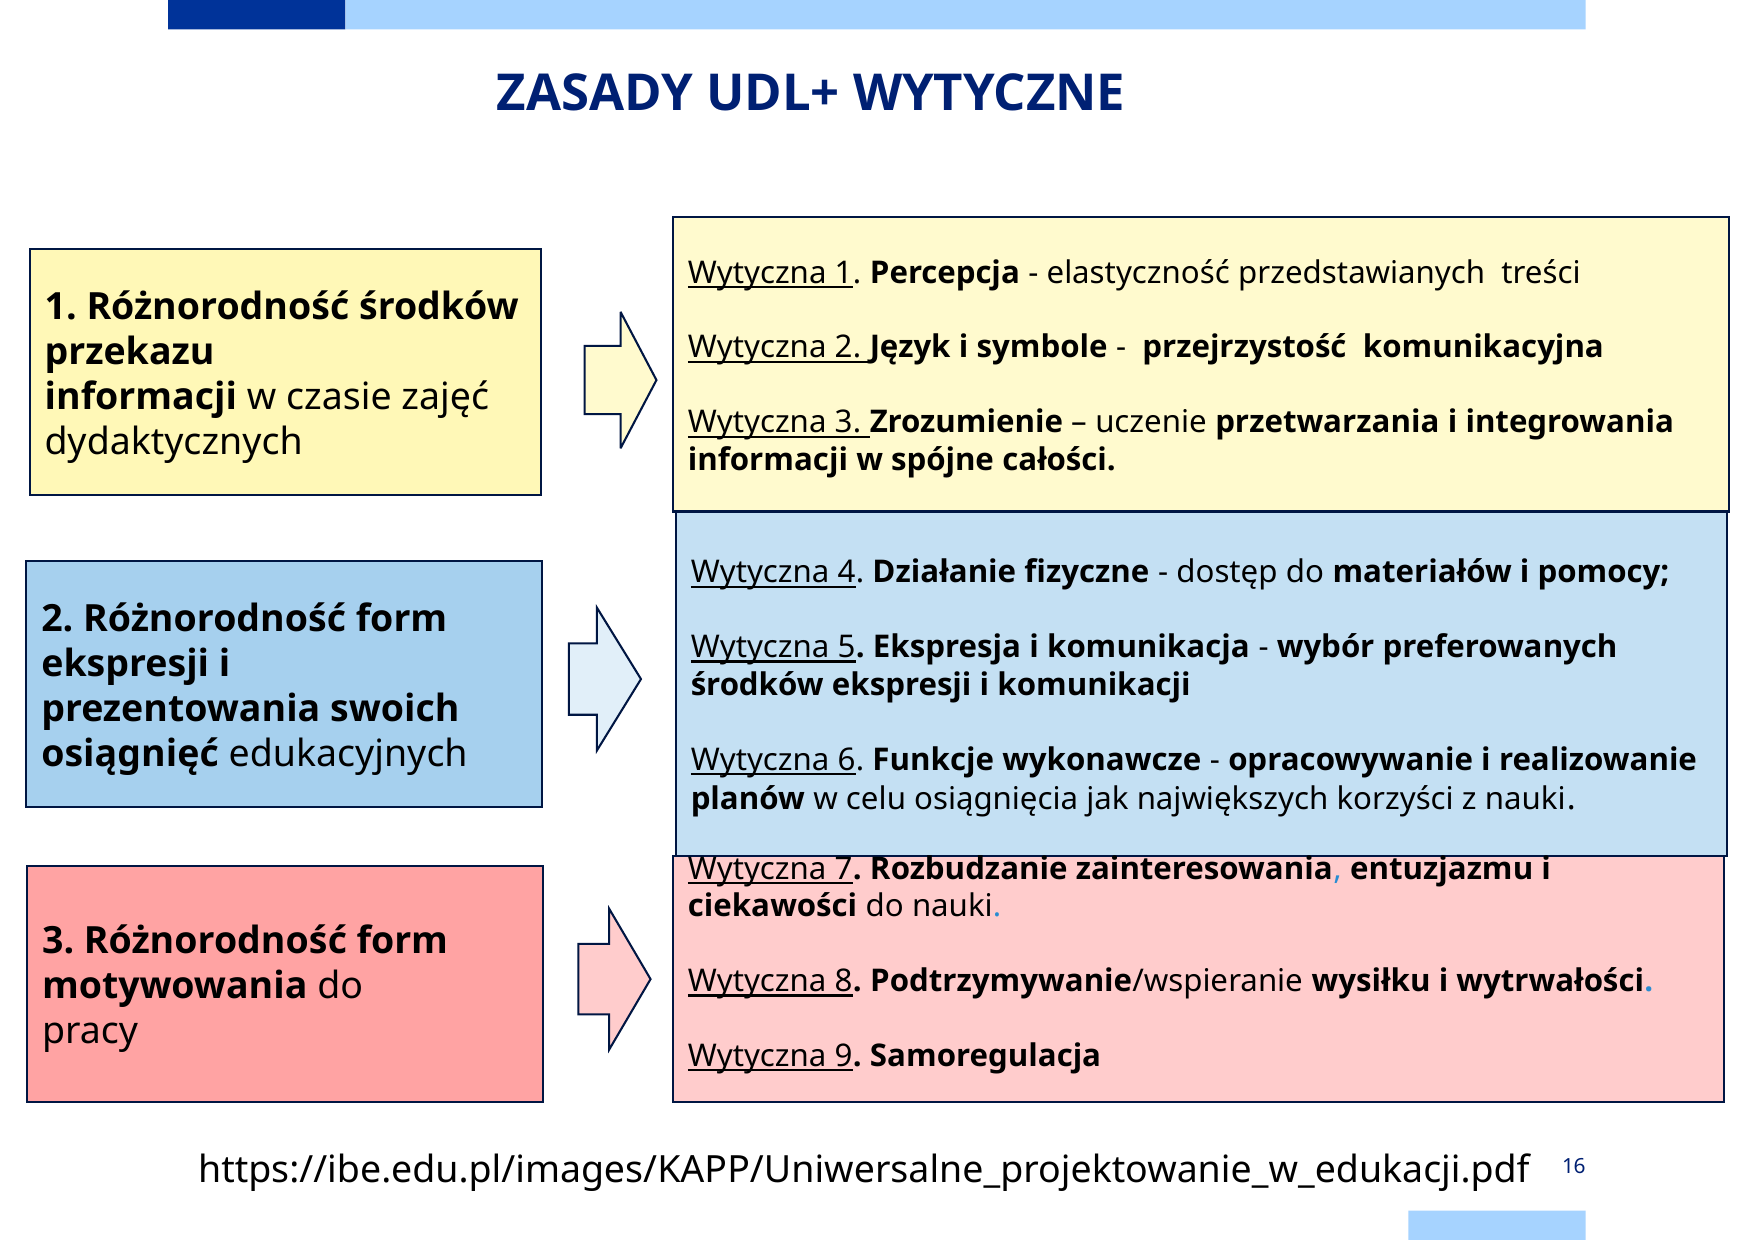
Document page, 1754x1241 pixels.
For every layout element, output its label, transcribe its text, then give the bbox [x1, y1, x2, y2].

title ZASADY UDL+ WYTYCZNE [50, 29, 1586, 190]
slide_number 16 [1408, 1151, 1586, 1182]
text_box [27, 856, 1725, 1103]
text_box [26, 511, 1728, 857]
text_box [29, 216, 1729, 512]
list https://ibe.edu.pl/images/KAPP/Uniwersalne_projektowanie_w_edukacji.pdf [0, 190, 1729, 1241]
